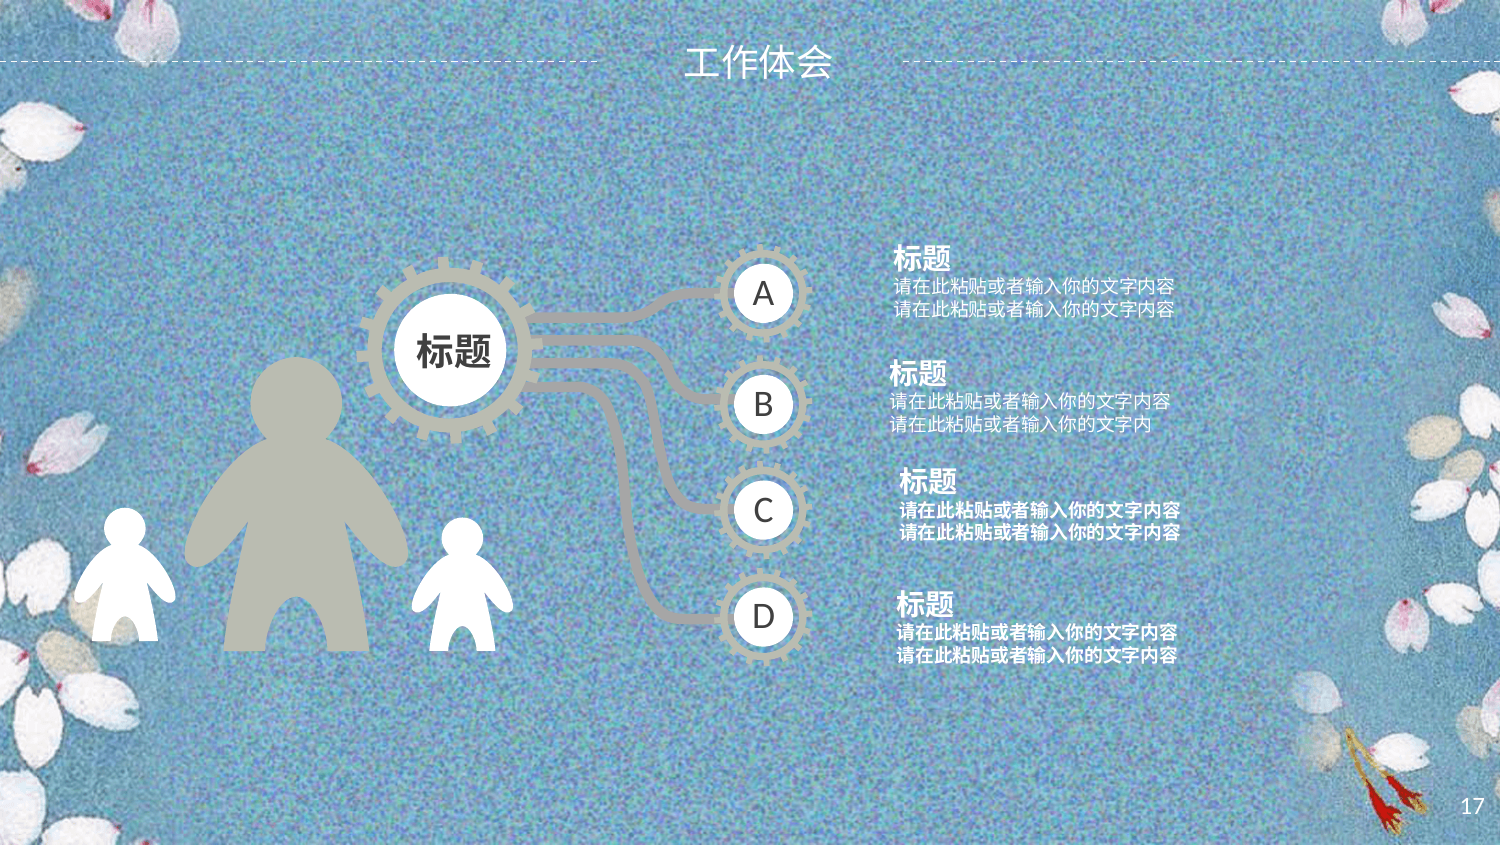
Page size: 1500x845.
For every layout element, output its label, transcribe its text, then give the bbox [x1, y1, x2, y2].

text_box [356, 256, 544, 444]
text_box 标题 请在此粘贴或者输入你的文字内容 请在此粘贴或者输入你的文字内容 [882, 234, 1238, 326]
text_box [520, 243, 813, 333]
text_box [517, 380, 813, 667]
slide_number 17 [1149, 782, 1500, 828]
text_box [548, 357, 813, 380]
picture [0, 0, 1500, 845]
text_box 标题 请在此粘贴或者输入你的文字内容 请在此粘贴或者输入你的文字内 [878, 349, 1234, 441]
text_box 标题 请在此粘贴或者输入你的文字内容 请在此粘贴或者输入你的文字内容 [887, 458, 1243, 550]
text_box [74, 507, 176, 642]
text_box [411, 517, 512, 651]
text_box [548, 333, 813, 357]
text_box [184, 357, 408, 652]
text_box 标题 请在此粘贴或者输入你的文字内容 请在此粘贴或者输入你的文字内容 [885, 580, 1241, 672]
